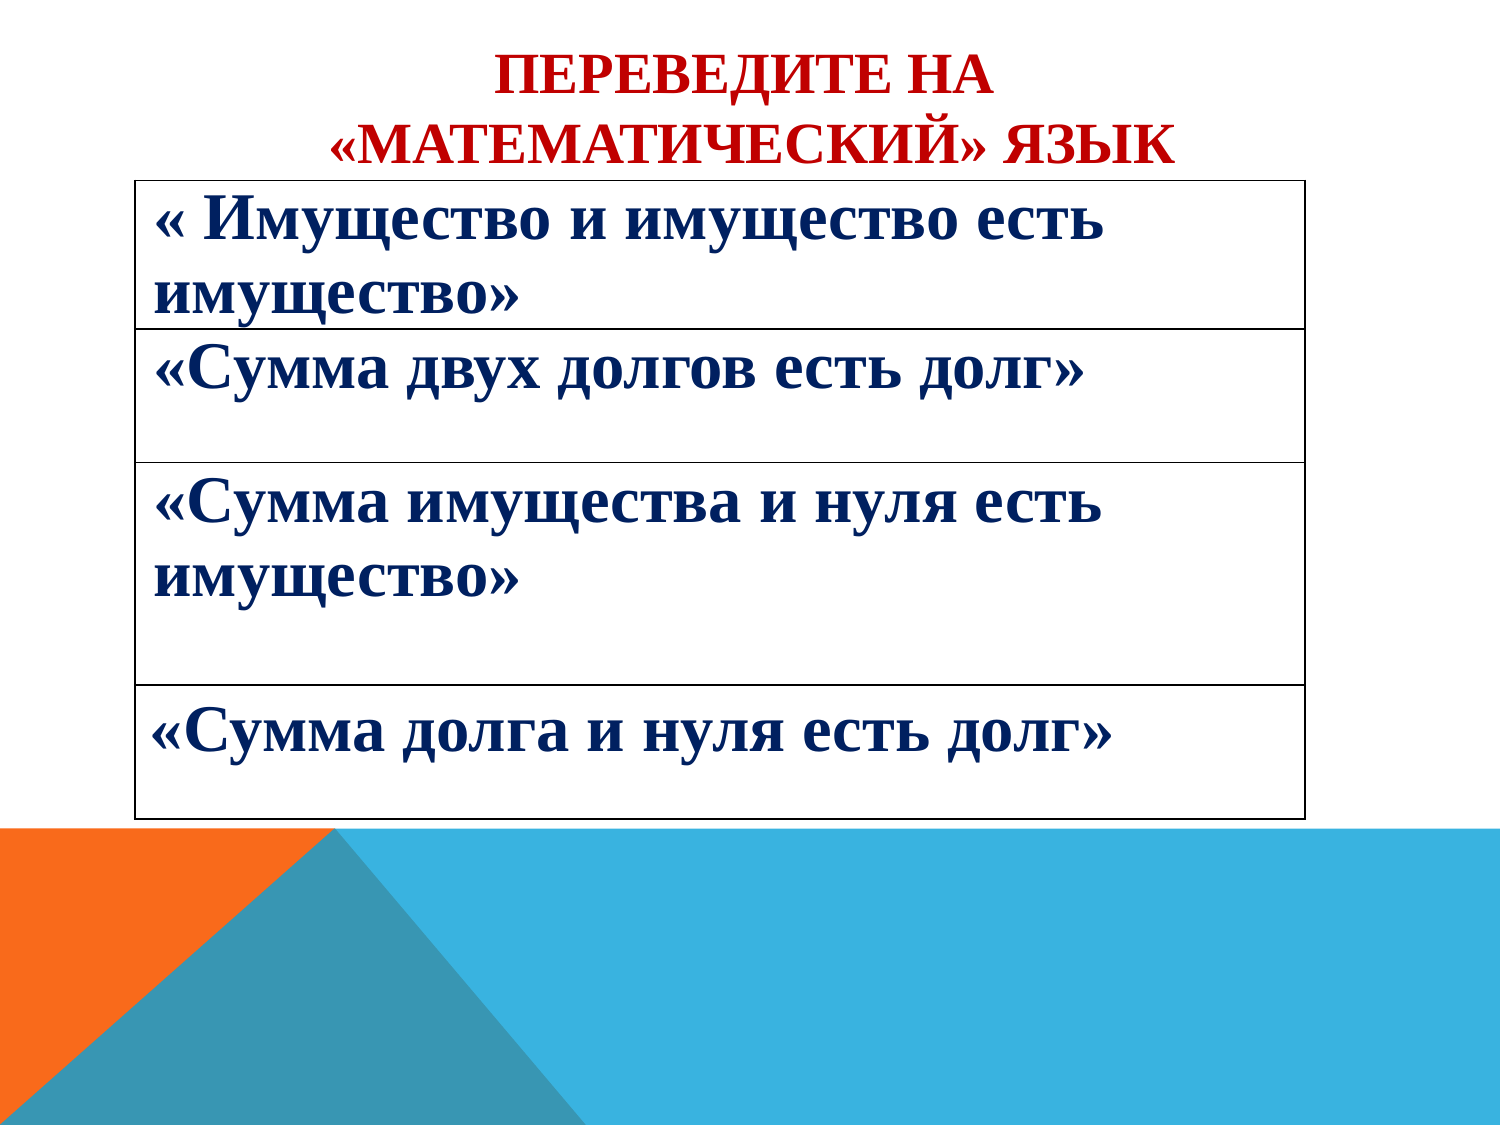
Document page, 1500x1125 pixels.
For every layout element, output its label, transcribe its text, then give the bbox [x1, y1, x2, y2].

title Переведите на «математический» язык [135, 60, 1369, 150]
table_cell «Сумма имущества и нуля есть имущество» [136, 463, 1304, 684]
table_cell «Сумма долга и нуля есть долг» [136, 686, 1304, 818]
table_header « Имущество и имущество есть имущество» [136, 181, 1304, 328]
table_cell «Сумма двух долгов есть долг» [136, 330, 1304, 462]
